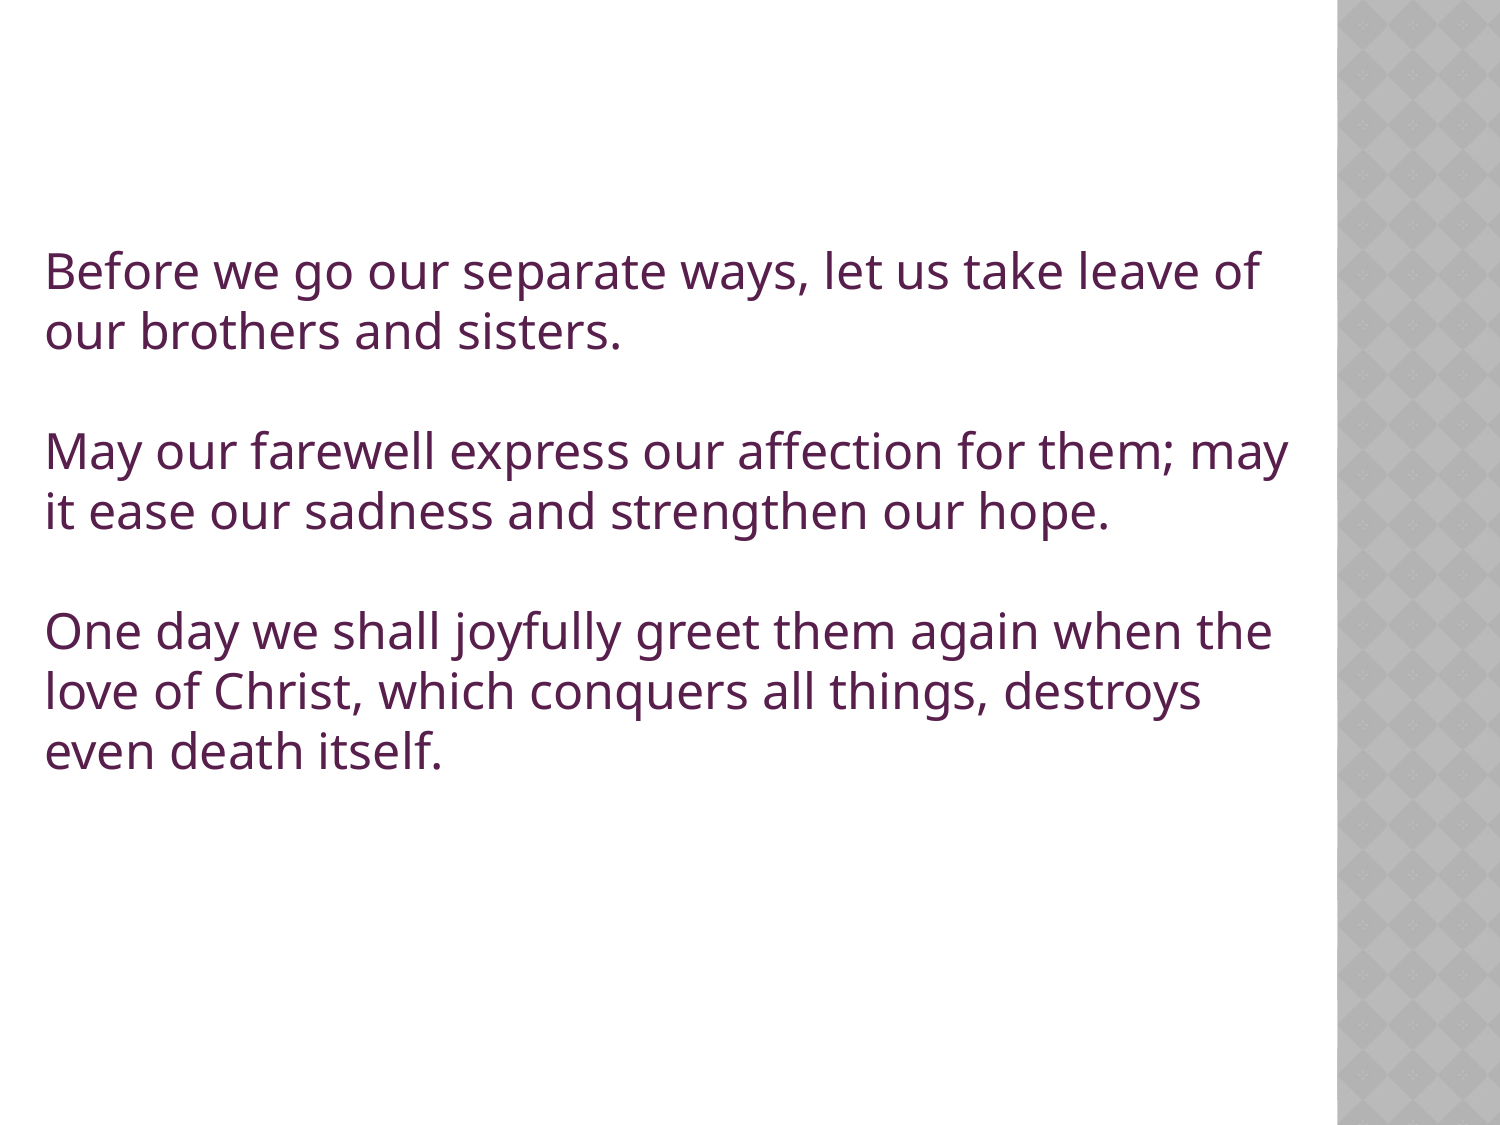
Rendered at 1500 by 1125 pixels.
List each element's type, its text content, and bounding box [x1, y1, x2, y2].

text_box Before we go our separate ways, let us take leave of our brothers and sisters. May our farewell express our affection for them; may it ease our sadness and strengthen our hope. One day we shall joyfully greet them again when the love of Christ, which conquers all things, destroys even death itself. [29, 231, 1329, 847]
